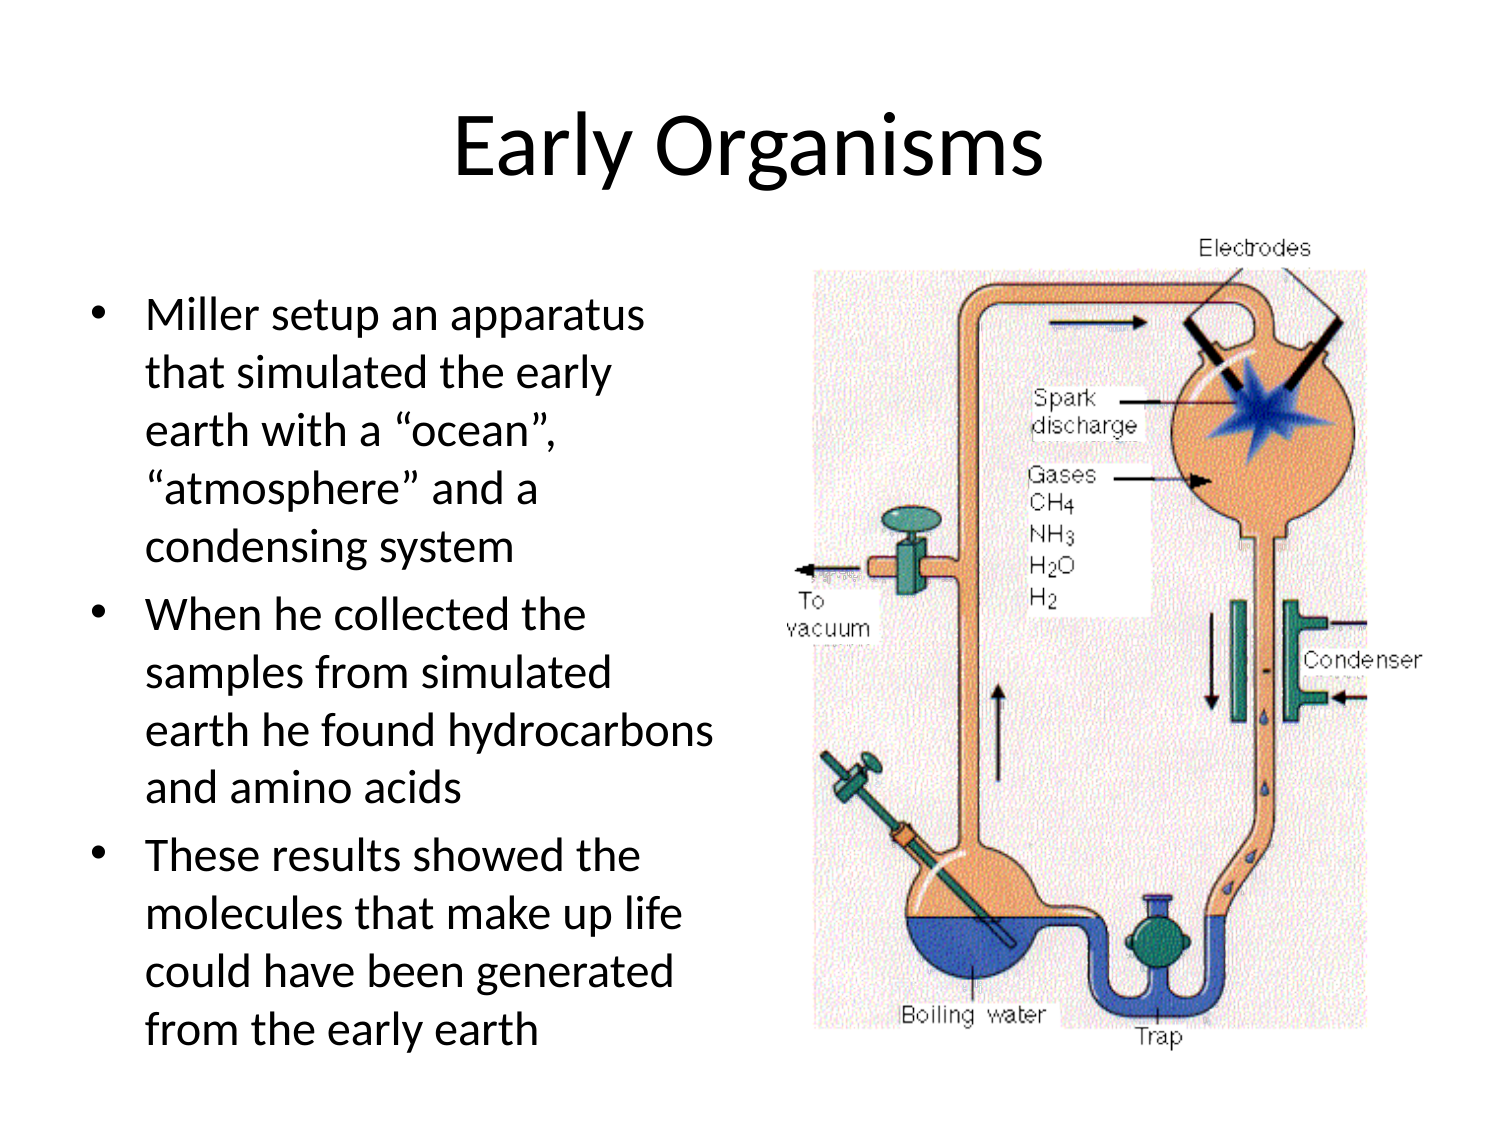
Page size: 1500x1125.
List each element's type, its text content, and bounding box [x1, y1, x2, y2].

picture [787, 237, 1426, 1053]
title Early Organisms [75, 45, 1425, 233]
list Miller setup an apparatus that simulated the early earth with a “ocean”, “atmosphere” and a condensing system When he collected the samples from simulated earth he found hydrocarbons and amino acids These results showed the molecules that make up life could have been generated from the early earth [75, 275, 738, 1088]
